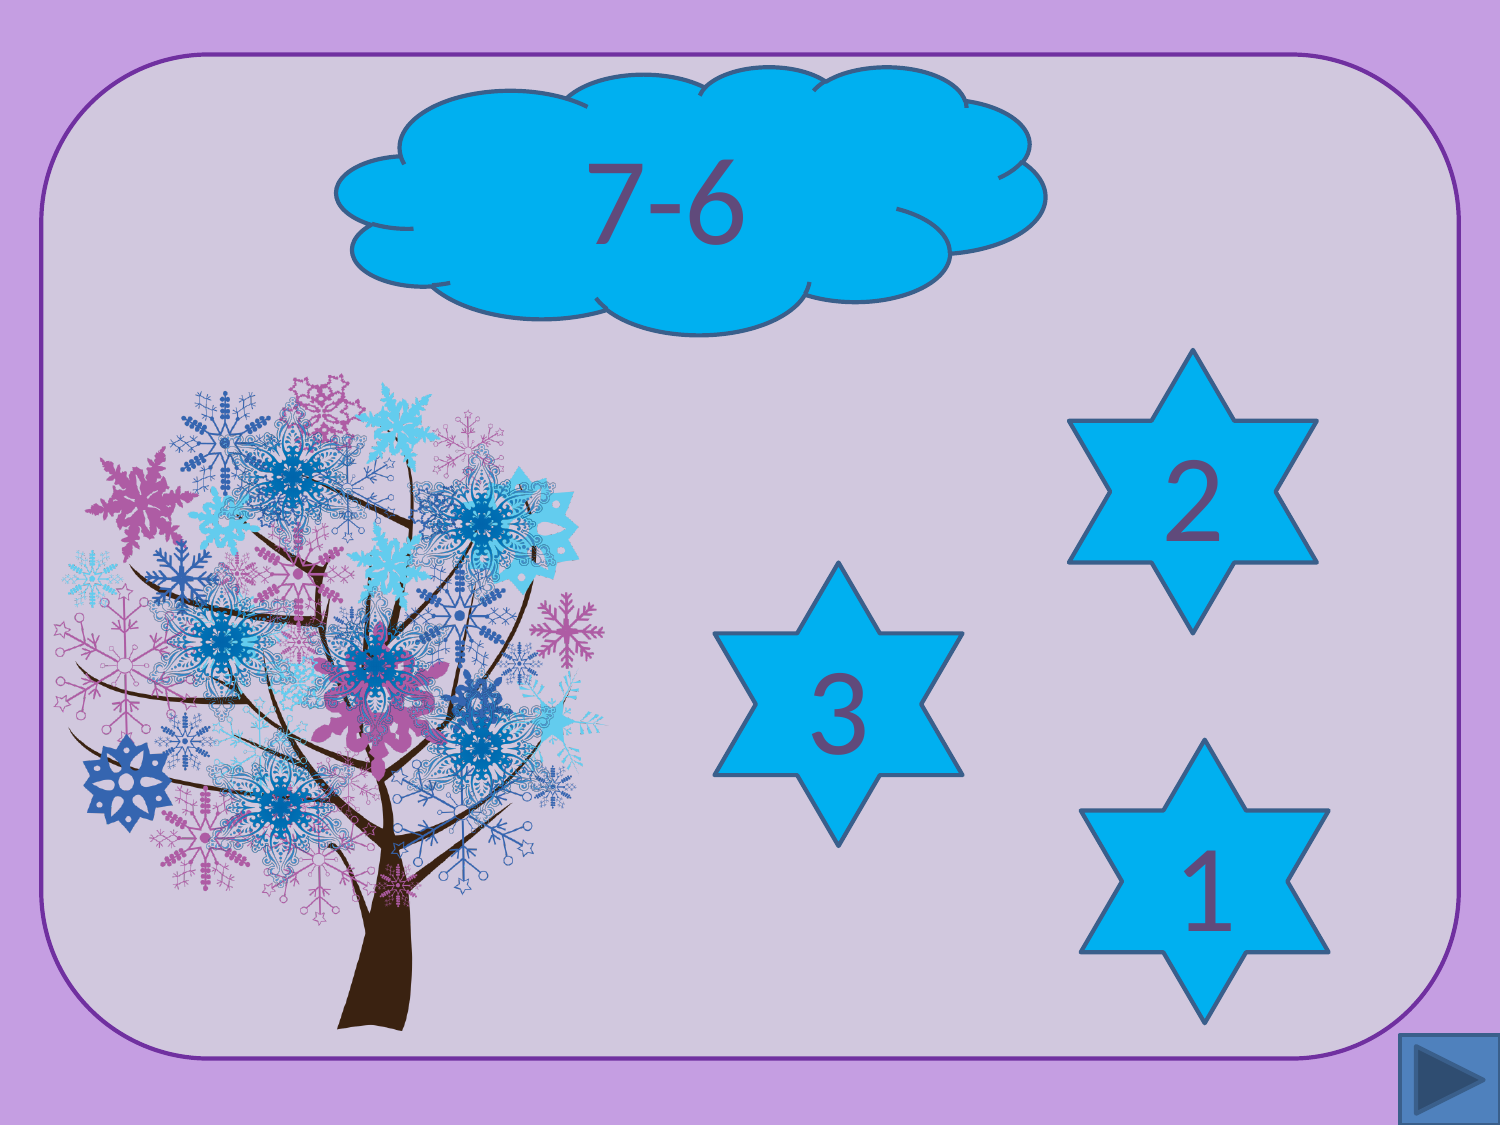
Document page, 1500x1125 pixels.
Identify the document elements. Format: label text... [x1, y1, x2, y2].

text_box [39, 52, 1461, 1061]
text_box 2 [1067, 347, 1319, 636]
picture [52, 373, 609, 1031]
text_box 7-6 [333, 65, 1048, 338]
text_box 3 [712, 560, 965, 849]
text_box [147, 396, 556, 888]
text_box 1 [1078, 737, 1331, 1026]
text_box [1398, 1033, 1500, 1125]
